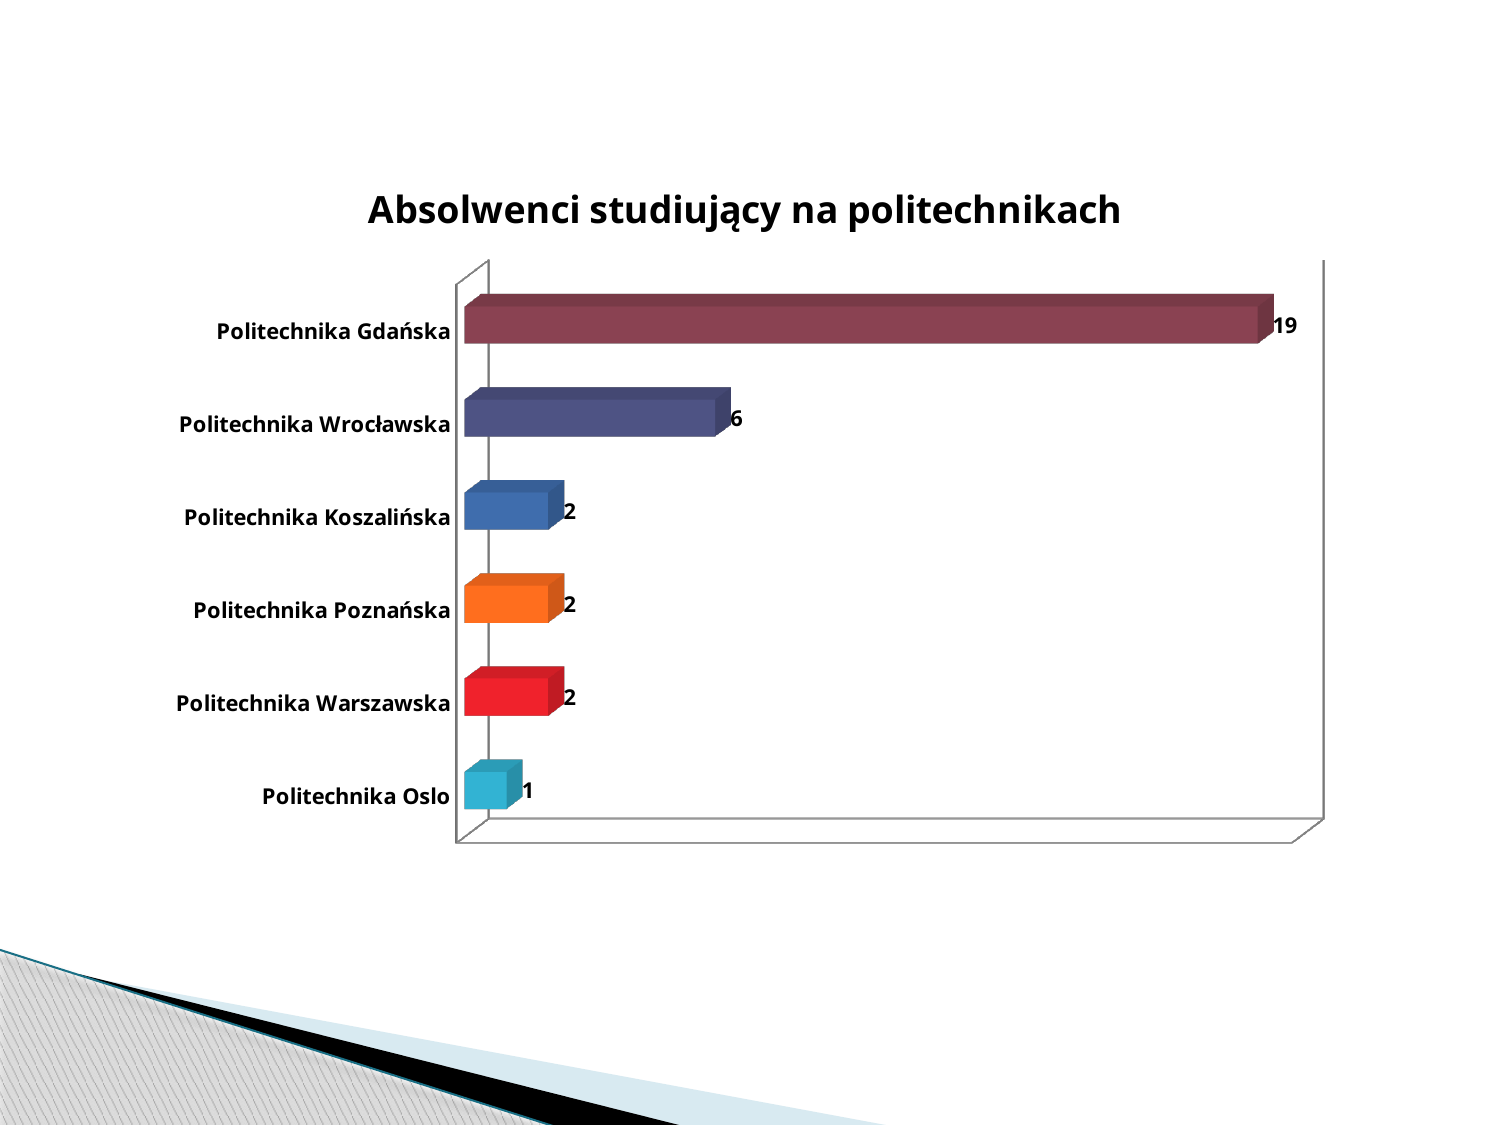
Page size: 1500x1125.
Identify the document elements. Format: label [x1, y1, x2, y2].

chart [147, 148, 1353, 858]
